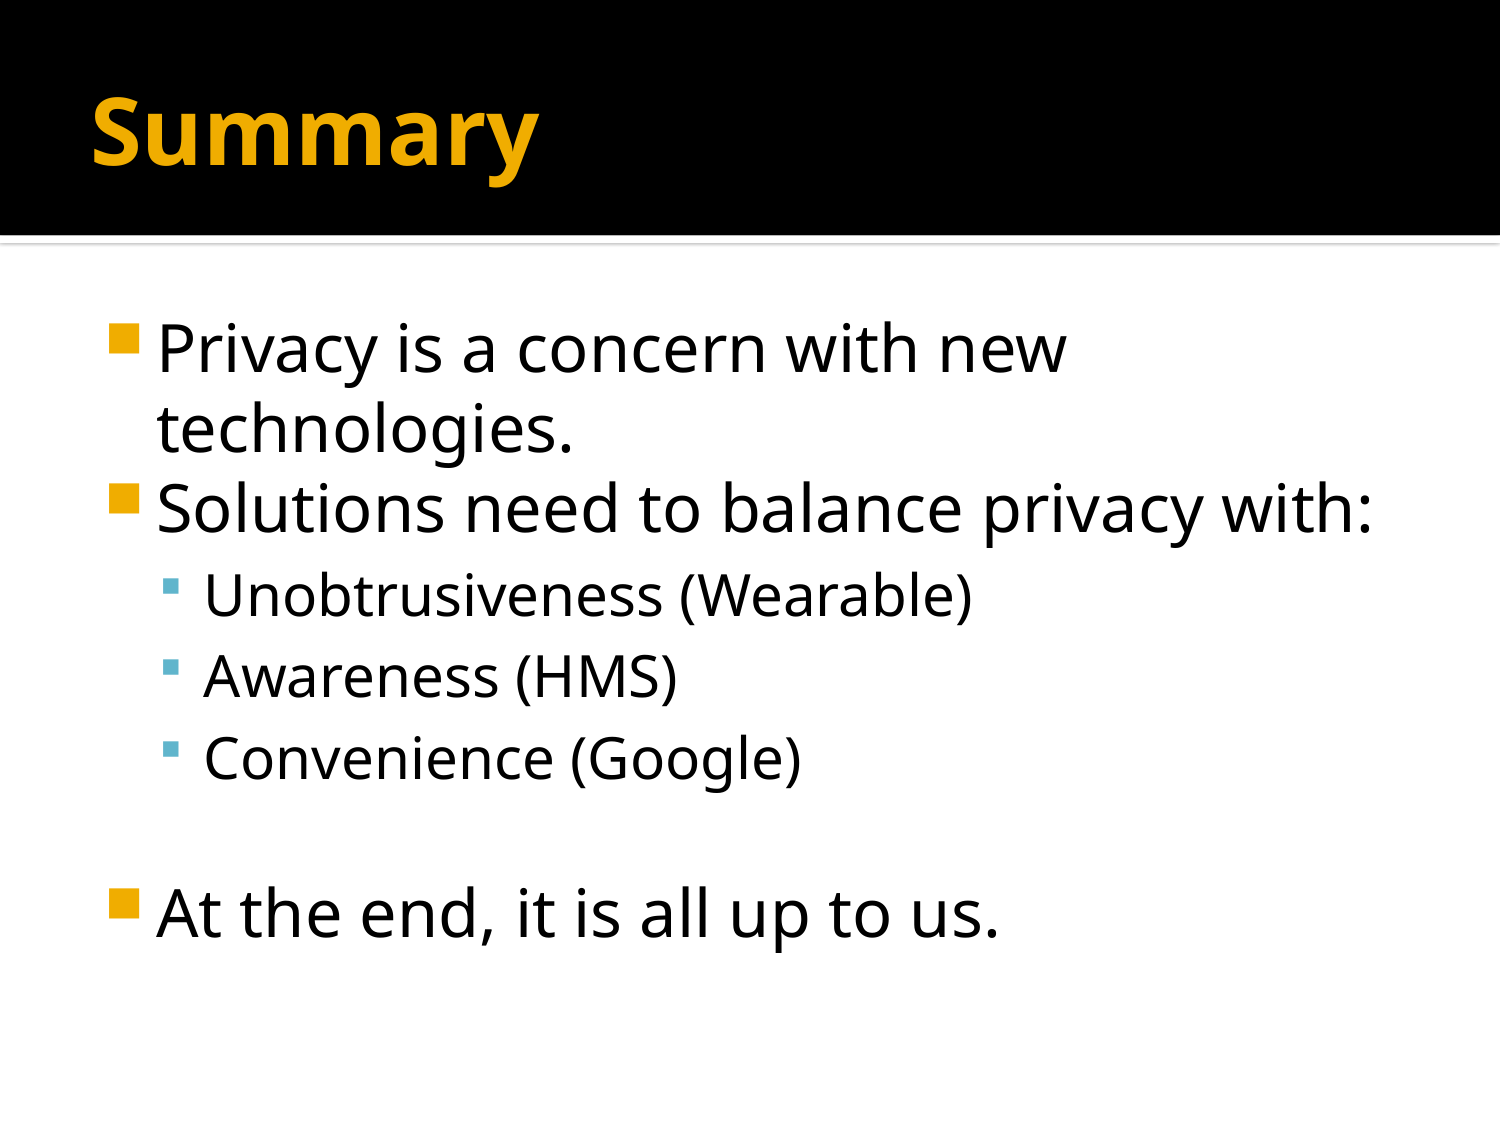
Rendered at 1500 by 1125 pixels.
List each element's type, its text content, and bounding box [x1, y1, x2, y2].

title Summary [75, 25, 1425, 231]
list Privacy is a concern with new technologies. Solutions need to balance privacy with: Unobtrusiveness (Wearable) Awareness (HMS) Convenience (Google) At the end, it is all up to us. [75, 291, 1425, 1050]
